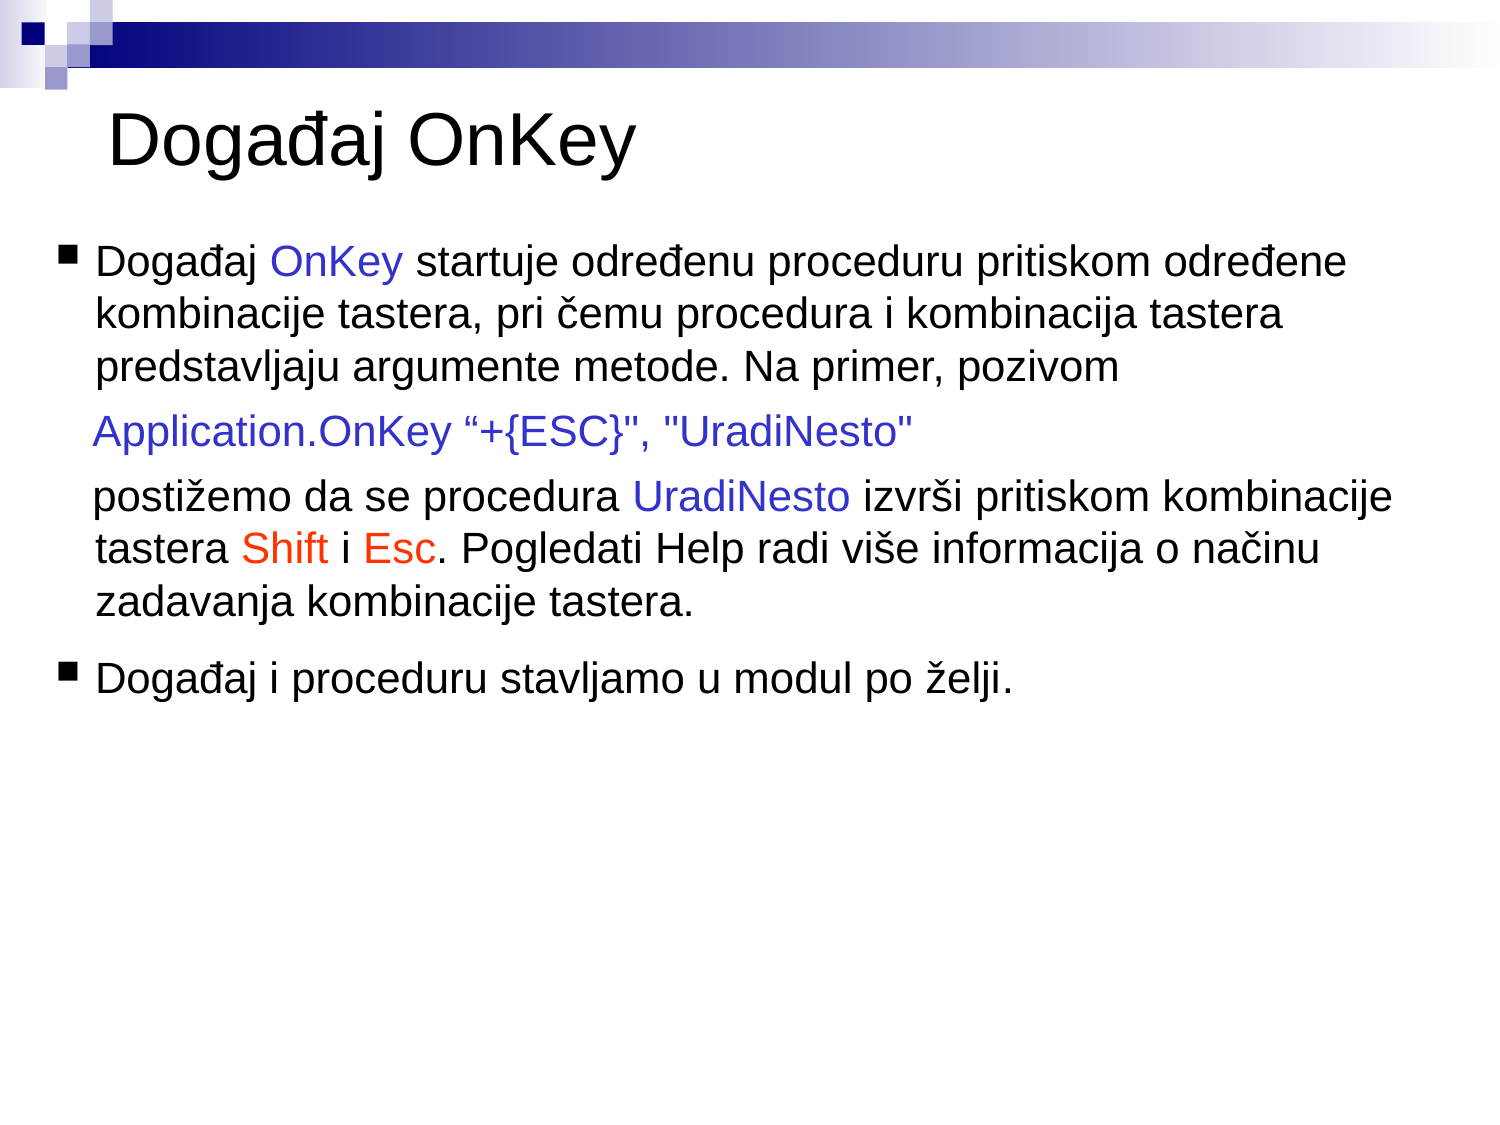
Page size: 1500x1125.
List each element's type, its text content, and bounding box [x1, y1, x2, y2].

list Događaj OnKey startuje određenu proceduru pritiskom određene kombinacije tastera, pri čemu procedura i kombinacija tastera predstavljaju argumente metode. Na primer, pozivom Application.OnKey “+{ESC}", "UradiNesto" postižemo da se procedura UradiNesto izvrši pritiskom kombinacije tastera Shift i Esc. Pogledati Help radi više informacija o načinu zadavanja kombinacije tastera. Događaj i proceduru stavljamo u modul po želji. [46, 224, 1462, 739]
title Događaj OnKey [92, 75, 668, 197]
